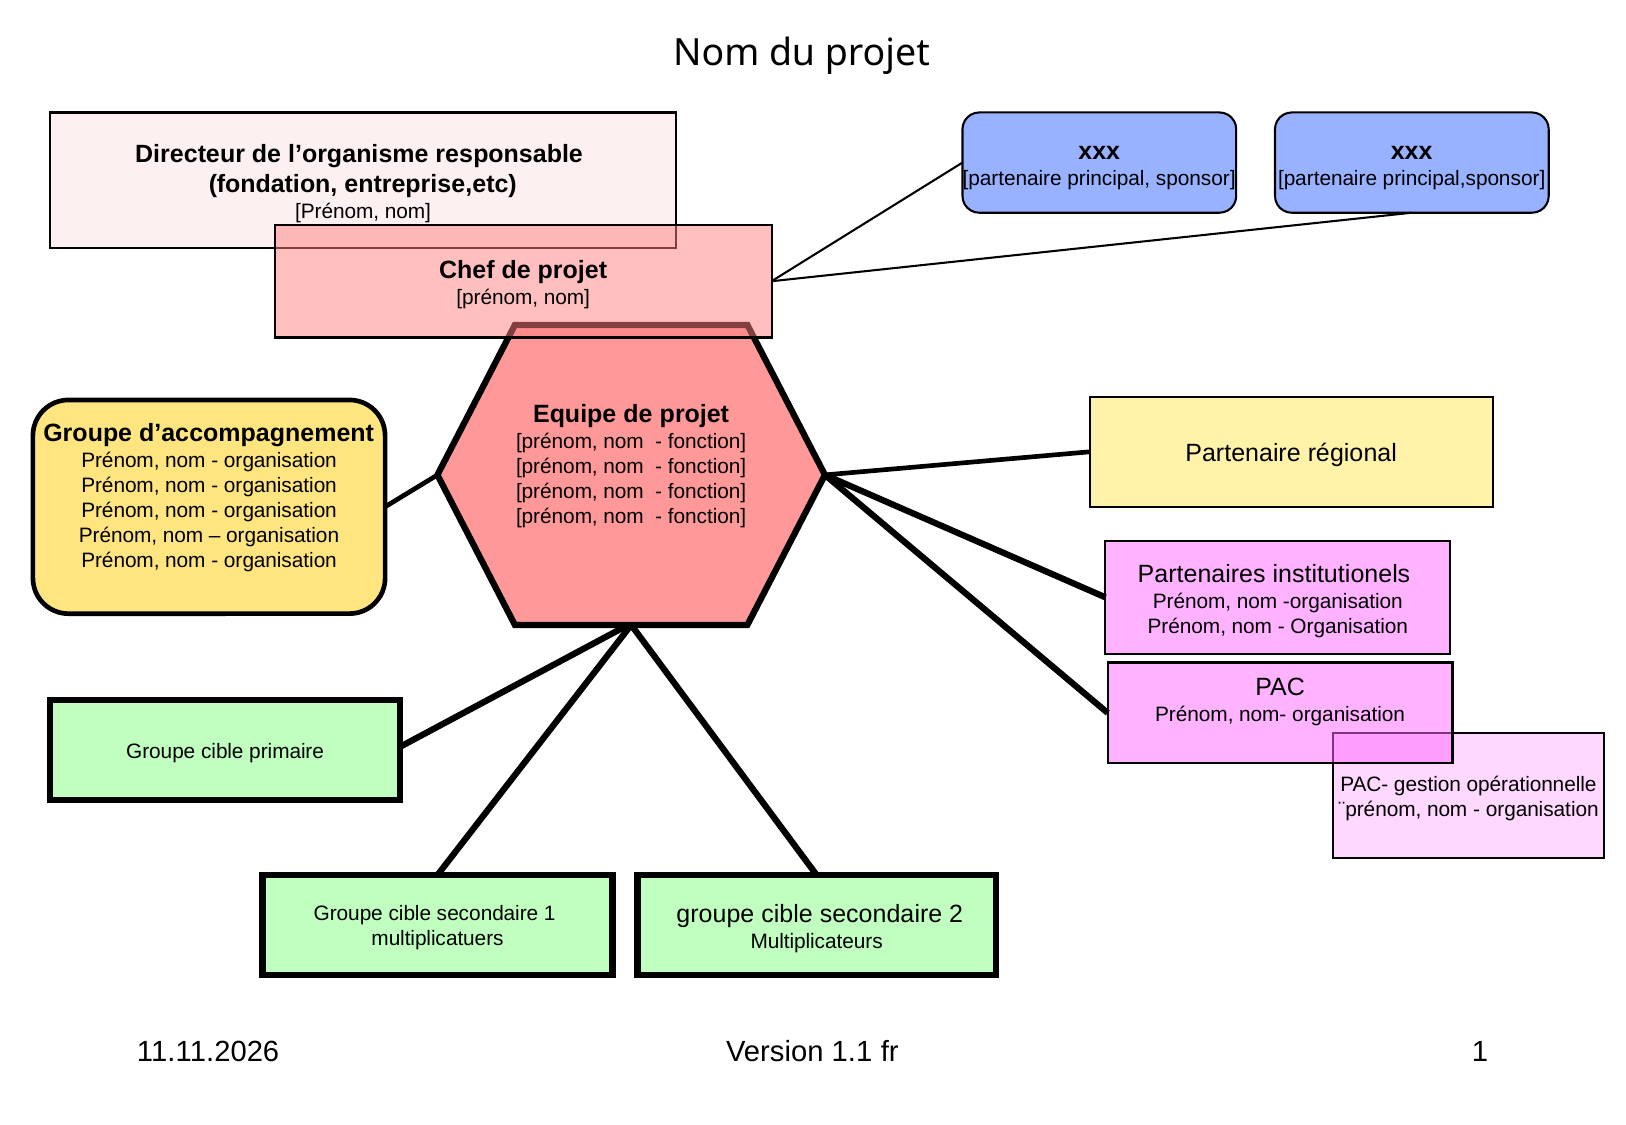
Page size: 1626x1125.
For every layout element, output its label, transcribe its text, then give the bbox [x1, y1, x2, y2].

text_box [630, 627, 817, 873]
title Nom du projet [275, 0, 1329, 152]
footer Version 1.1 fr [554, 1024, 1071, 1101]
text_box Groupe cible secondaire 1 multiplicatuers [262, 875, 613, 976]
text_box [437, 627, 629, 873]
text_box Equipe de projet [prénom, nom - fonction] [prénom, nom - fonction] [prénom, nom - fonction] [prénom, nom - fonction] [437, 338, 819, 625]
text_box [966, 212, 1413, 282]
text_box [399, 624, 629, 748]
text_box Partenaire régional [1090, 396, 1493, 507]
text_box PAC- gestion opérationnelle ¨prénom, nom - organisation [1332, 732, 1604, 858]
text_box Directeur de l’organisme responsable (fondation, entreprise,etc) [Prénom, nom] [50, 112, 677, 249]
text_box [824, 474, 1109, 714]
text_box xxx [partenaire principal,sponsor] [1275, 112, 1549, 213]
text_box Groupe d’accompagnement Prénom, nom - organisation Prénom, nom - organisation Prénom, nom - organisation Prénom, nom – organisation Prénom, nom - organisation [32, 399, 386, 614]
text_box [771, 162, 963, 282]
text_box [824, 451, 1091, 473]
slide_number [121, 1024, 461, 1101]
text_box Chef de projet [prénom, nom] [275, 224, 772, 338]
text_box groupe cible secondaire 2 Multiplicateurs [637, 875, 996, 976]
text_box xxx [partenaire principal, sponsor] [962, 152, 1237, 211]
slide_number 1 [1164, 1024, 1504, 1101]
text_box PAC Prénom, nom- organisation [1107, 662, 1453, 764]
text_box Groupe cible primaire [50, 699, 401, 800]
text_box Partenaires institutionels Prénom, nom -organisation Prénom, nom - Organisation [1112, 540, 1451, 654]
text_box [384, 474, 438, 508]
